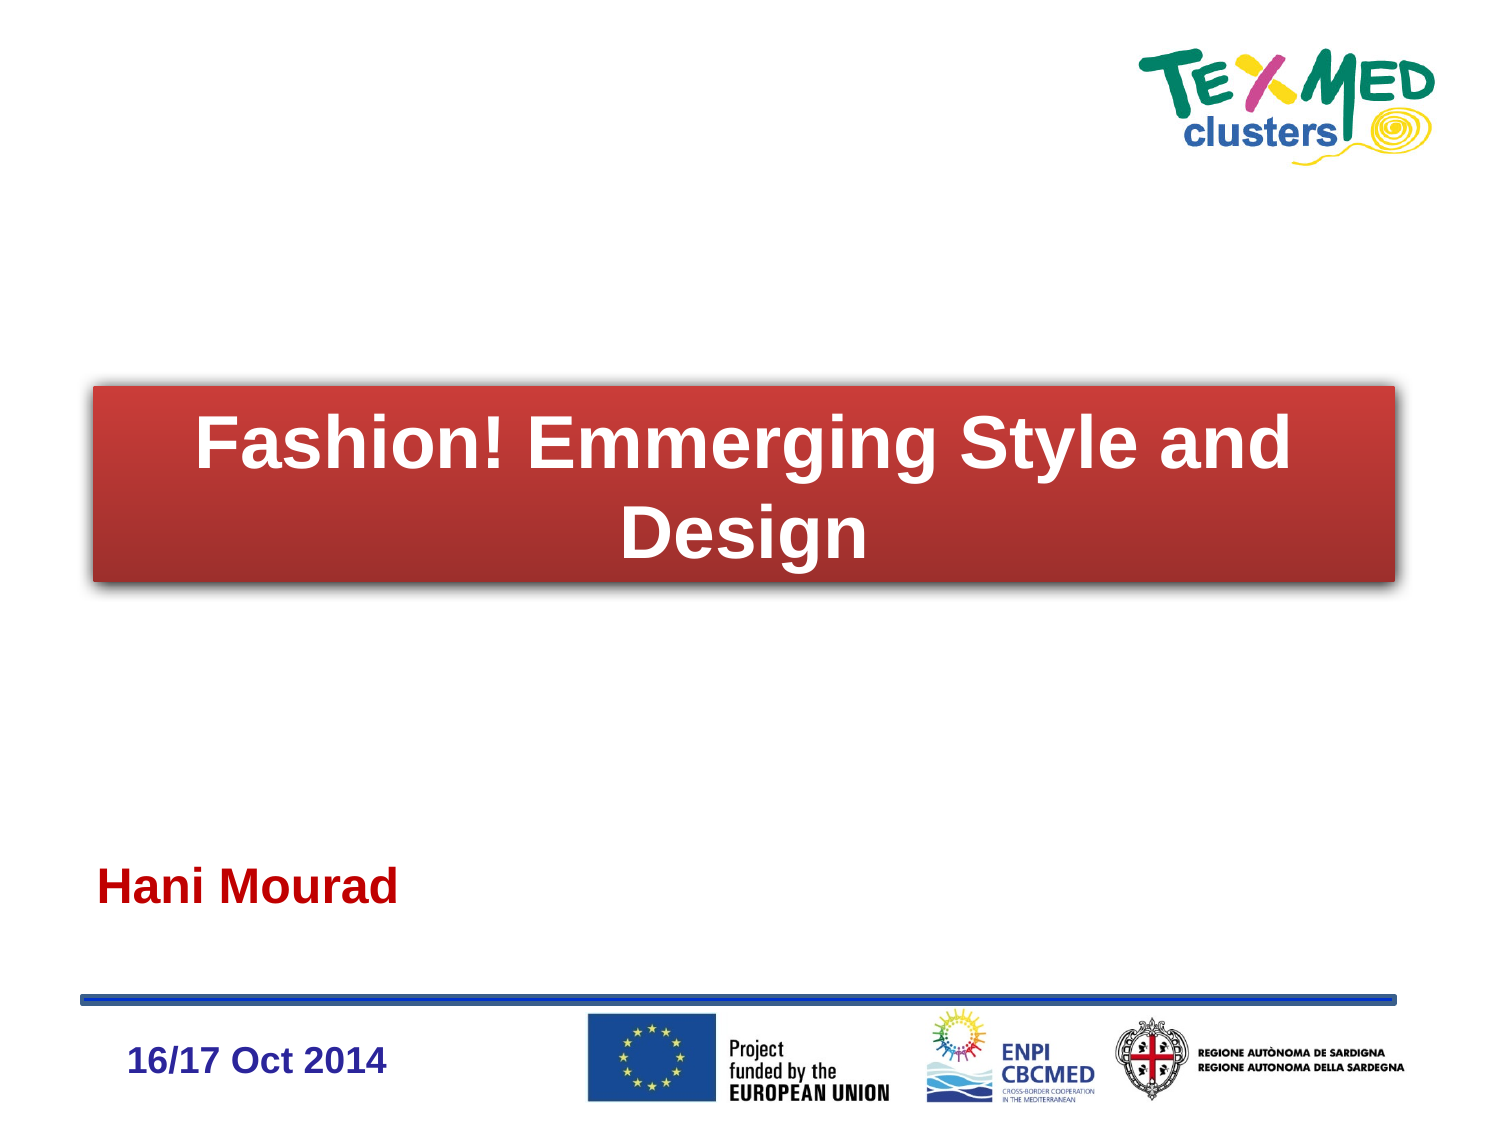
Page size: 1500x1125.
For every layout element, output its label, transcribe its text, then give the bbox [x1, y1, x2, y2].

picture [1113, 1014, 1407, 1103]
picture [925, 1007, 1095, 1103]
text_box Hani Mourad [81, 845, 1371, 921]
text_box Fashion! Emmerging Style and Design [93, 386, 1395, 582]
picture [1129, 34, 1442, 176]
text_box 16/17 Oct 2014 [112, 1028, 491, 1088]
text_box [80, 994, 1397, 1006]
picture [585, 1012, 891, 1103]
